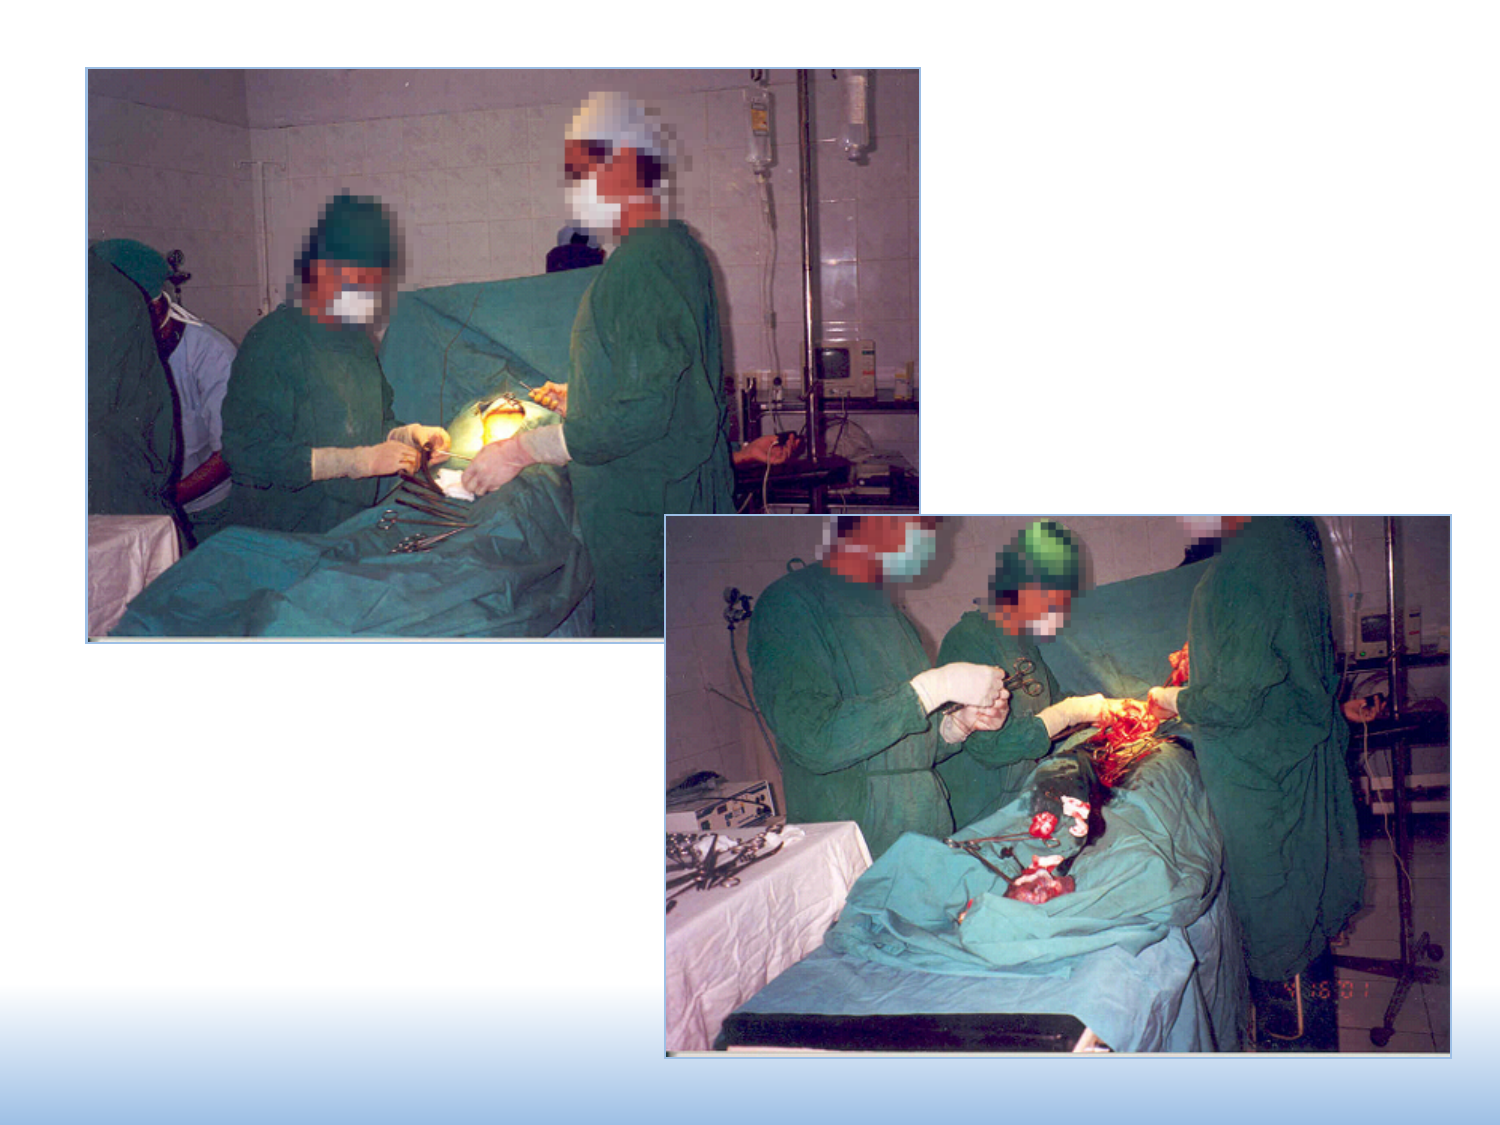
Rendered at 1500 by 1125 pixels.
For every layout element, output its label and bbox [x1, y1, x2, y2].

picture [87, 68, 1451, 1057]
